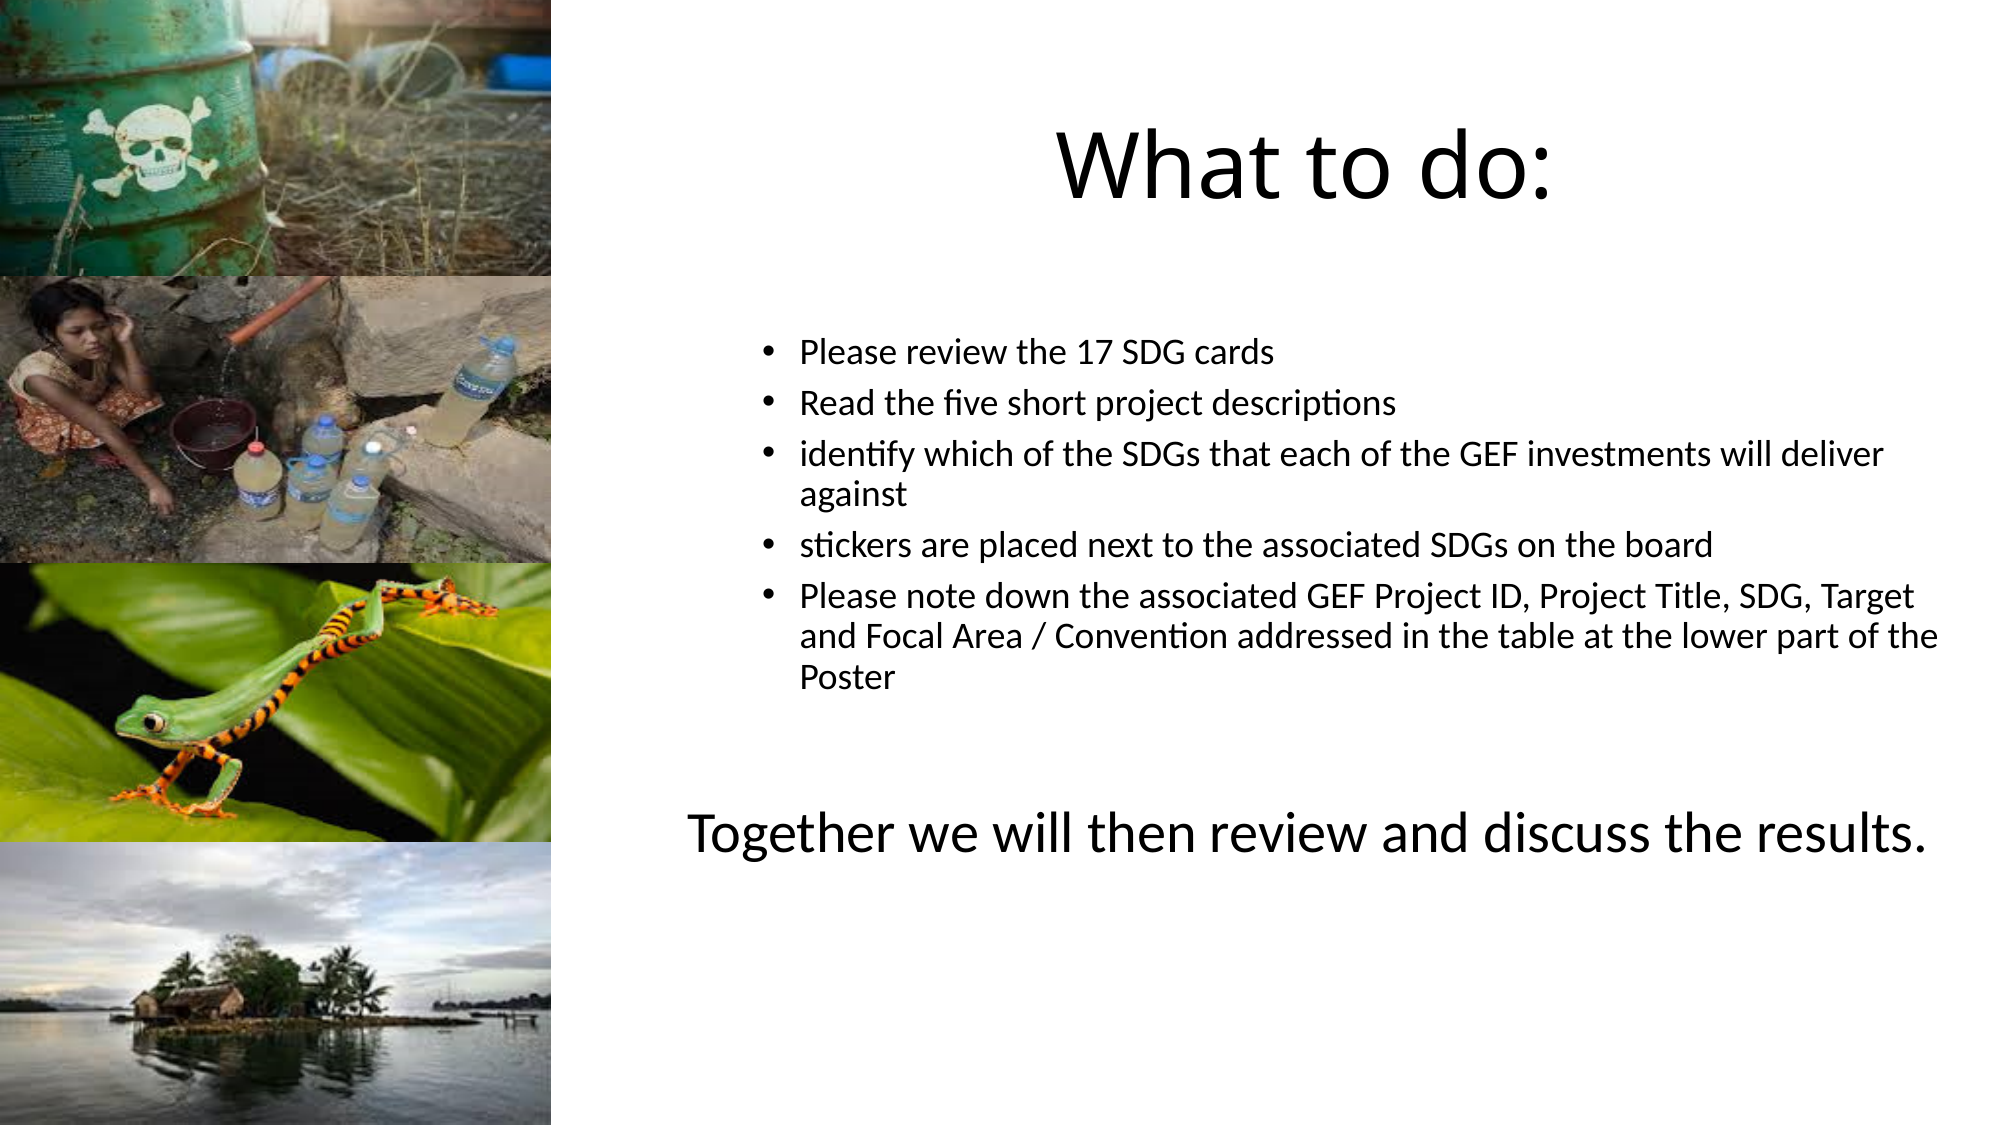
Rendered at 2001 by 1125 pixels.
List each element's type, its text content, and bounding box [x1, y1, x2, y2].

list Please review the 17 SDG cards Read the five short project descriptions identify which of the SDGs that each of the GEF investments will deliver against stickers are placed next to the associated SDGs on the board Please note down the associated GEF Project ID, Project Title, SDG, Target and Focal Area / Convention addressed in the table at the lower part of the Poster Together we will then review and discuss the results. [672, 269, 1969, 1083]
picture [0, 0, 551, 1125]
title What to do: [1040, 59, 1863, 269]
